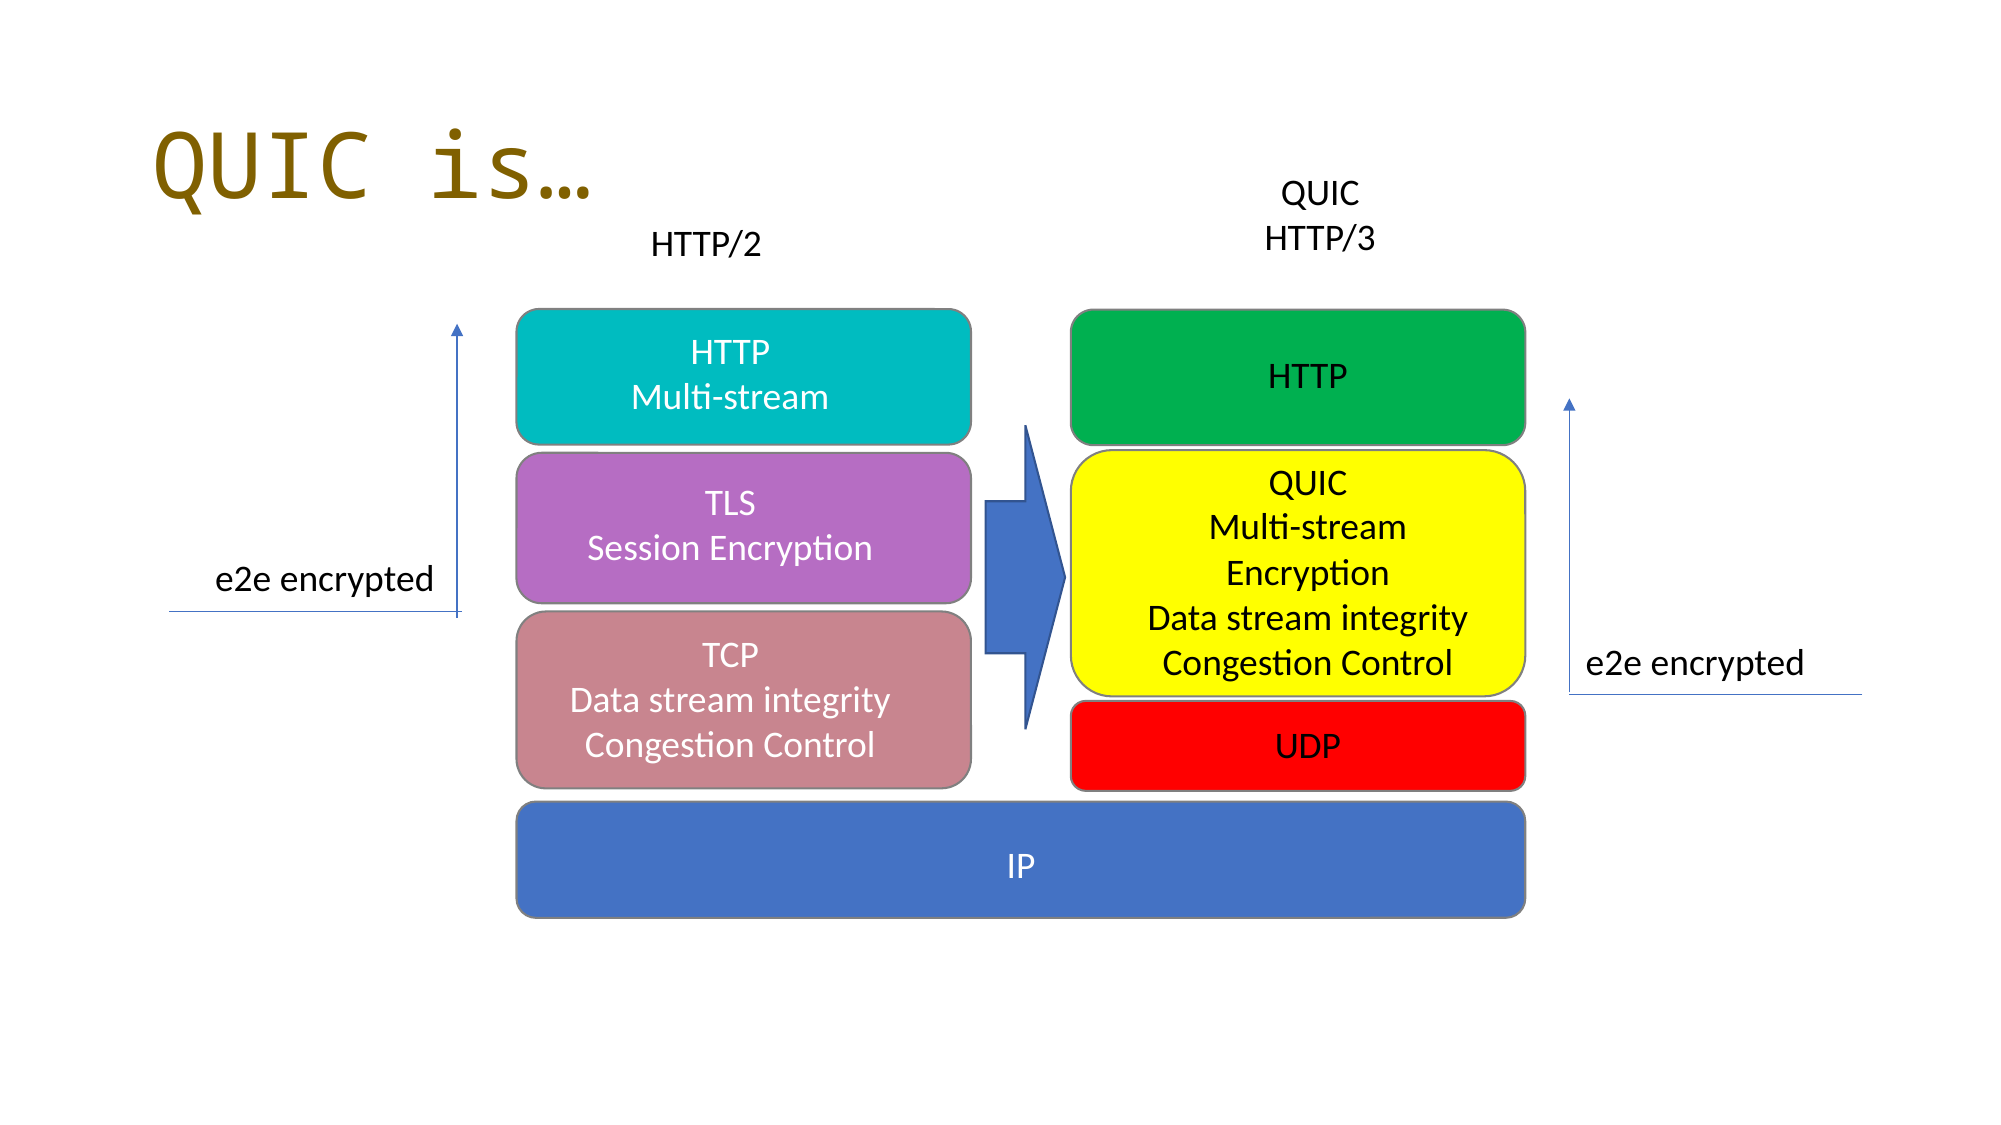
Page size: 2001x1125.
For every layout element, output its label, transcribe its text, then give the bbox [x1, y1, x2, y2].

text_box [515, 451, 973, 605]
text_box [515, 800, 1527, 919]
title QUIC is… [137, 59, 1863, 278]
text_box [515, 610, 973, 790]
text_box IP [991, 833, 1051, 894]
text_box QUIC Multi-stream Encryption Data stream integrity Congestion Control [1132, 450, 1484, 690]
text_box [1069, 449, 1527, 698]
text_box e2e encrypted [1570, 630, 1821, 691]
text_box [515, 307, 973, 446]
text_box HTTP [1253, 343, 1363, 404]
text_box [984, 424, 1067, 730]
text_box HTTP Multi-stream [616, 319, 845, 424]
text_box e2e encrypted [200, 546, 450, 607]
text_box TLS Session Encryption [572, 470, 889, 576]
text_box TCP Data stream integrity Congestion Control [554, 622, 906, 773]
text_box HTTP/2 [636, 211, 777, 272]
text_box UDP [1259, 713, 1356, 774]
text_box QUIC HTTP/3 [1249, 161, 1391, 266]
text_box [1069, 308, 1527, 447]
text_box [1069, 699, 1527, 792]
